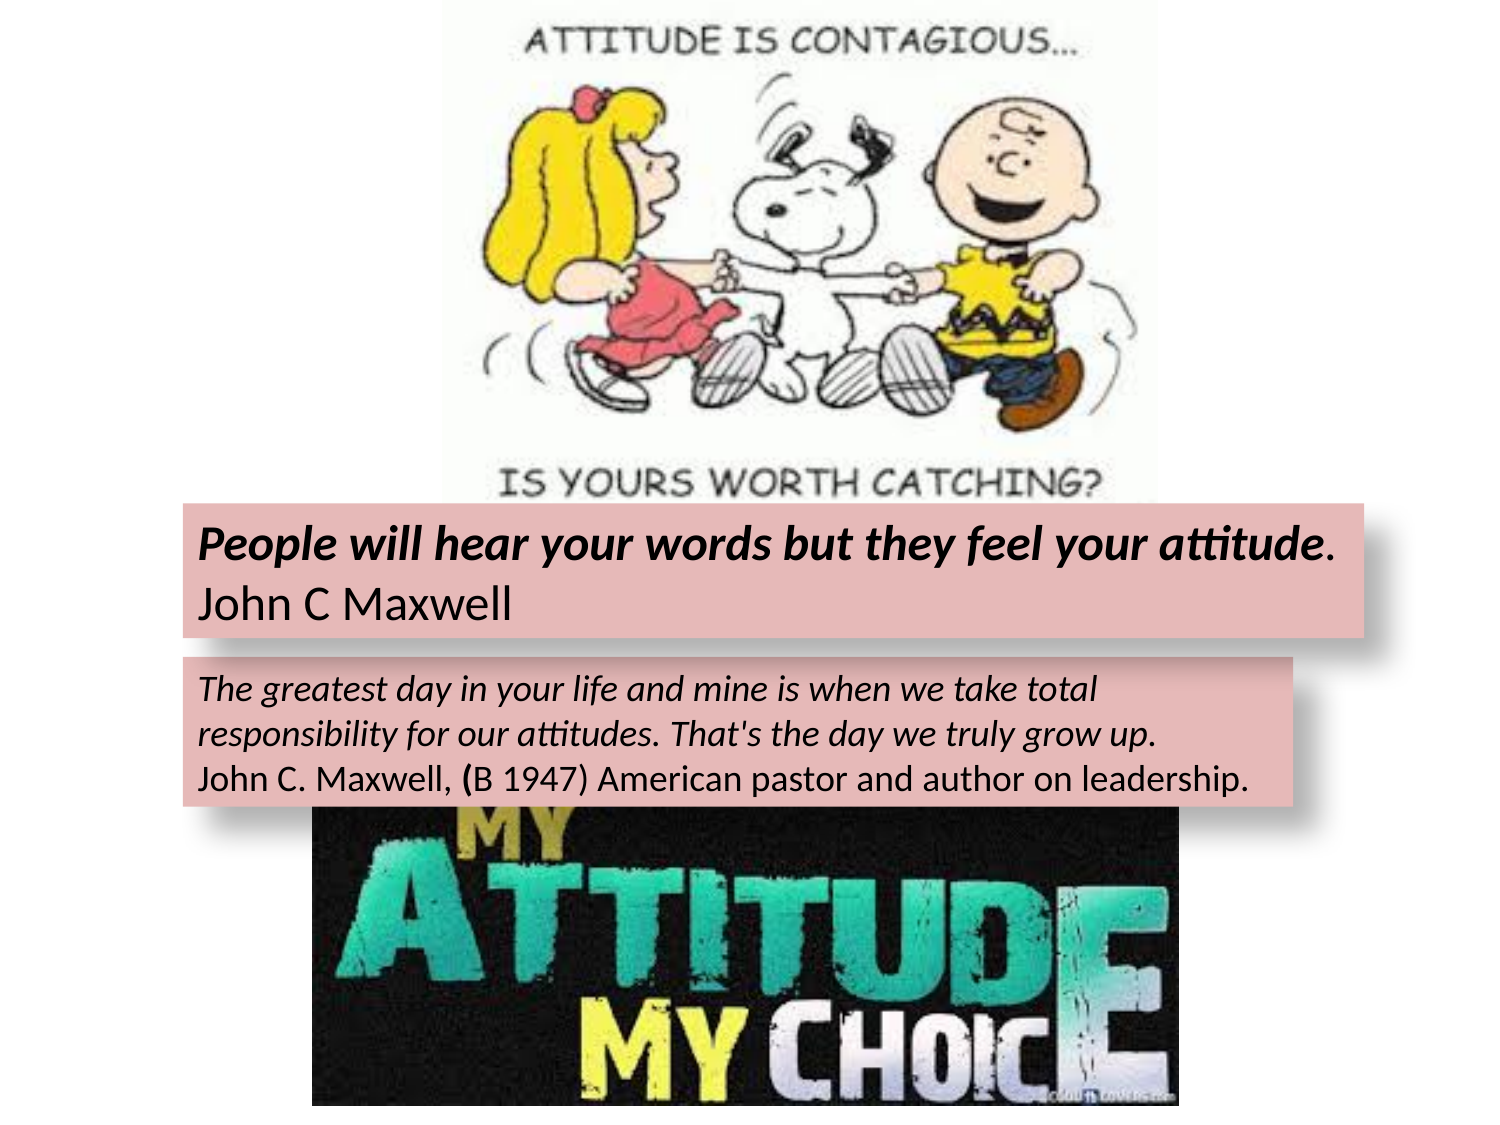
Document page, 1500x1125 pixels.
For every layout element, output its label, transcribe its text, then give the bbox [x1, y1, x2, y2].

picture [312, 786, 1179, 1106]
text_box The greatest day in your life and mine is when we take total responsibility for our attitudes. That's the day we truly grow up. John C. Maxwell, (B 1947) American pastor and author on leadership. [182, 656, 1294, 807]
picture [442, 0, 1159, 516]
text_box People will hear your words but they feel your attitude. John C Maxwell [182, 503, 1365, 639]
